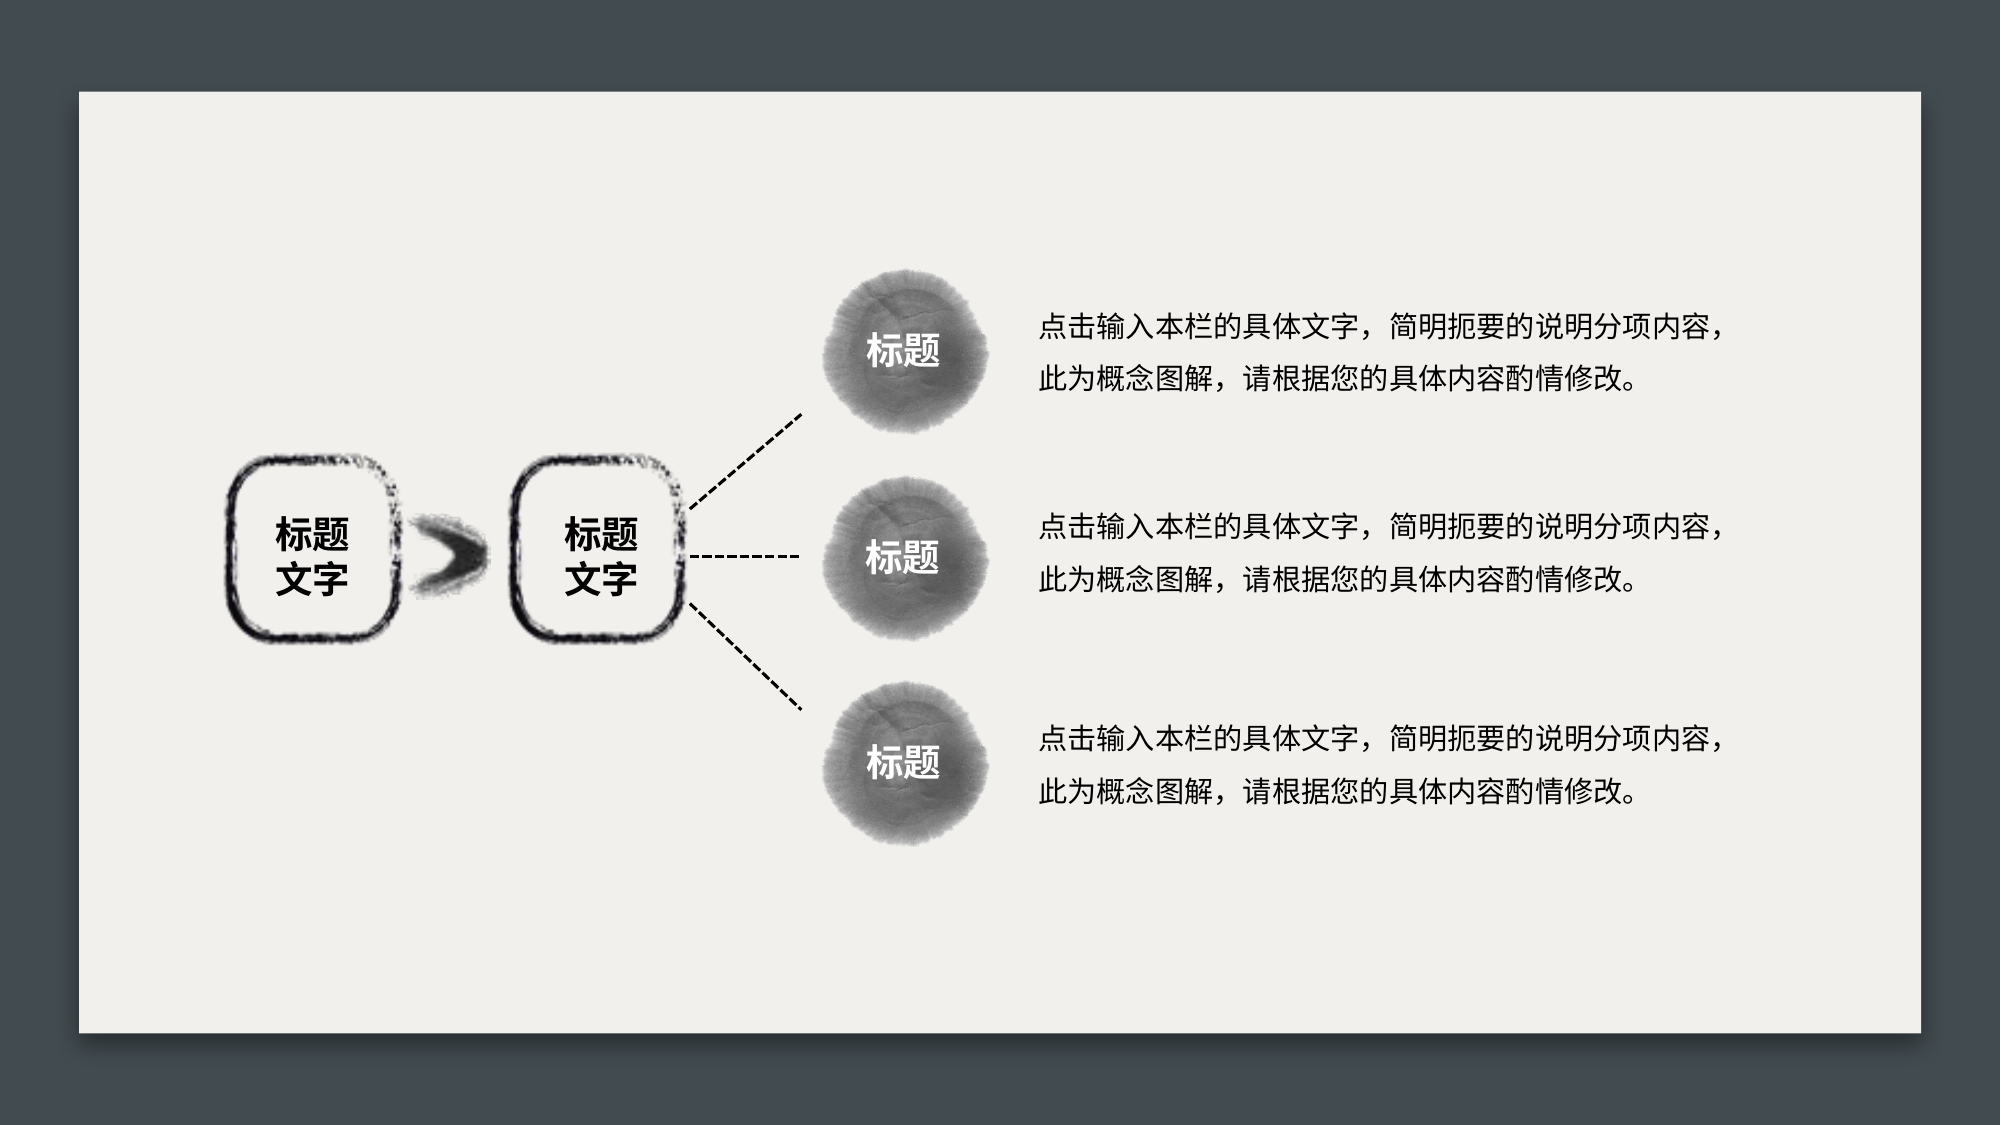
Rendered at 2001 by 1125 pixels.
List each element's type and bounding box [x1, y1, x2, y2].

text_box [79, 91, 1922, 1034]
text_box [218, 257, 1747, 868]
text_box [0, 0, 2000, 1125]
